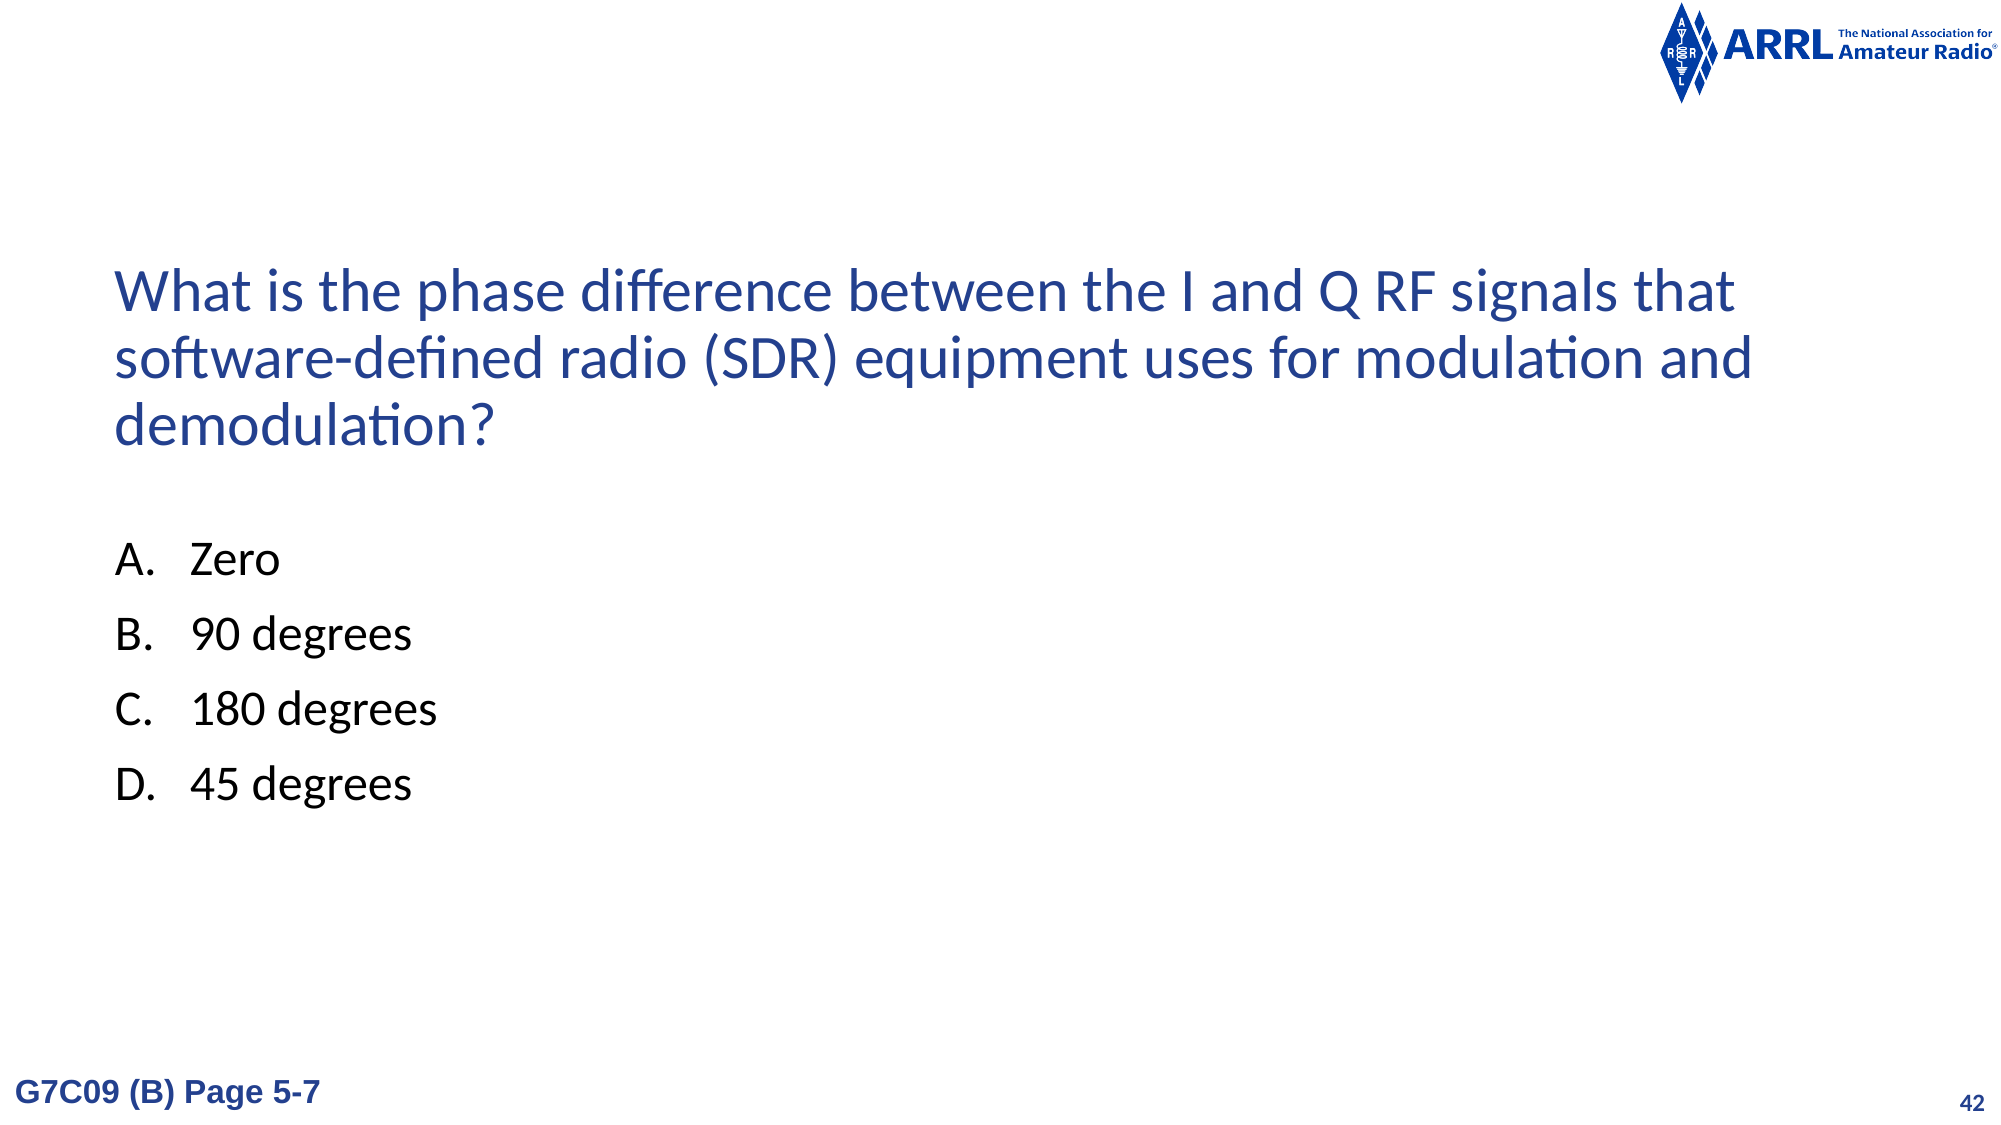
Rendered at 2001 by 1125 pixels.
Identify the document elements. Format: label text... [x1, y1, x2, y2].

text_box G7C09 (B) Page 5-7 [0, 1062, 1313, 1118]
list Zero 90 degrees 180 degrees 45 degrees [99, 525, 1900, 1005]
title What is the phase difference between the I and Q RF signals that software-defined radio (SDR) equipment uses for modulation and demodulation? [99, 249, 1900, 468]
picture [1658, 0, 1999, 106]
text_box 42 [1899, 1079, 2000, 1125]
